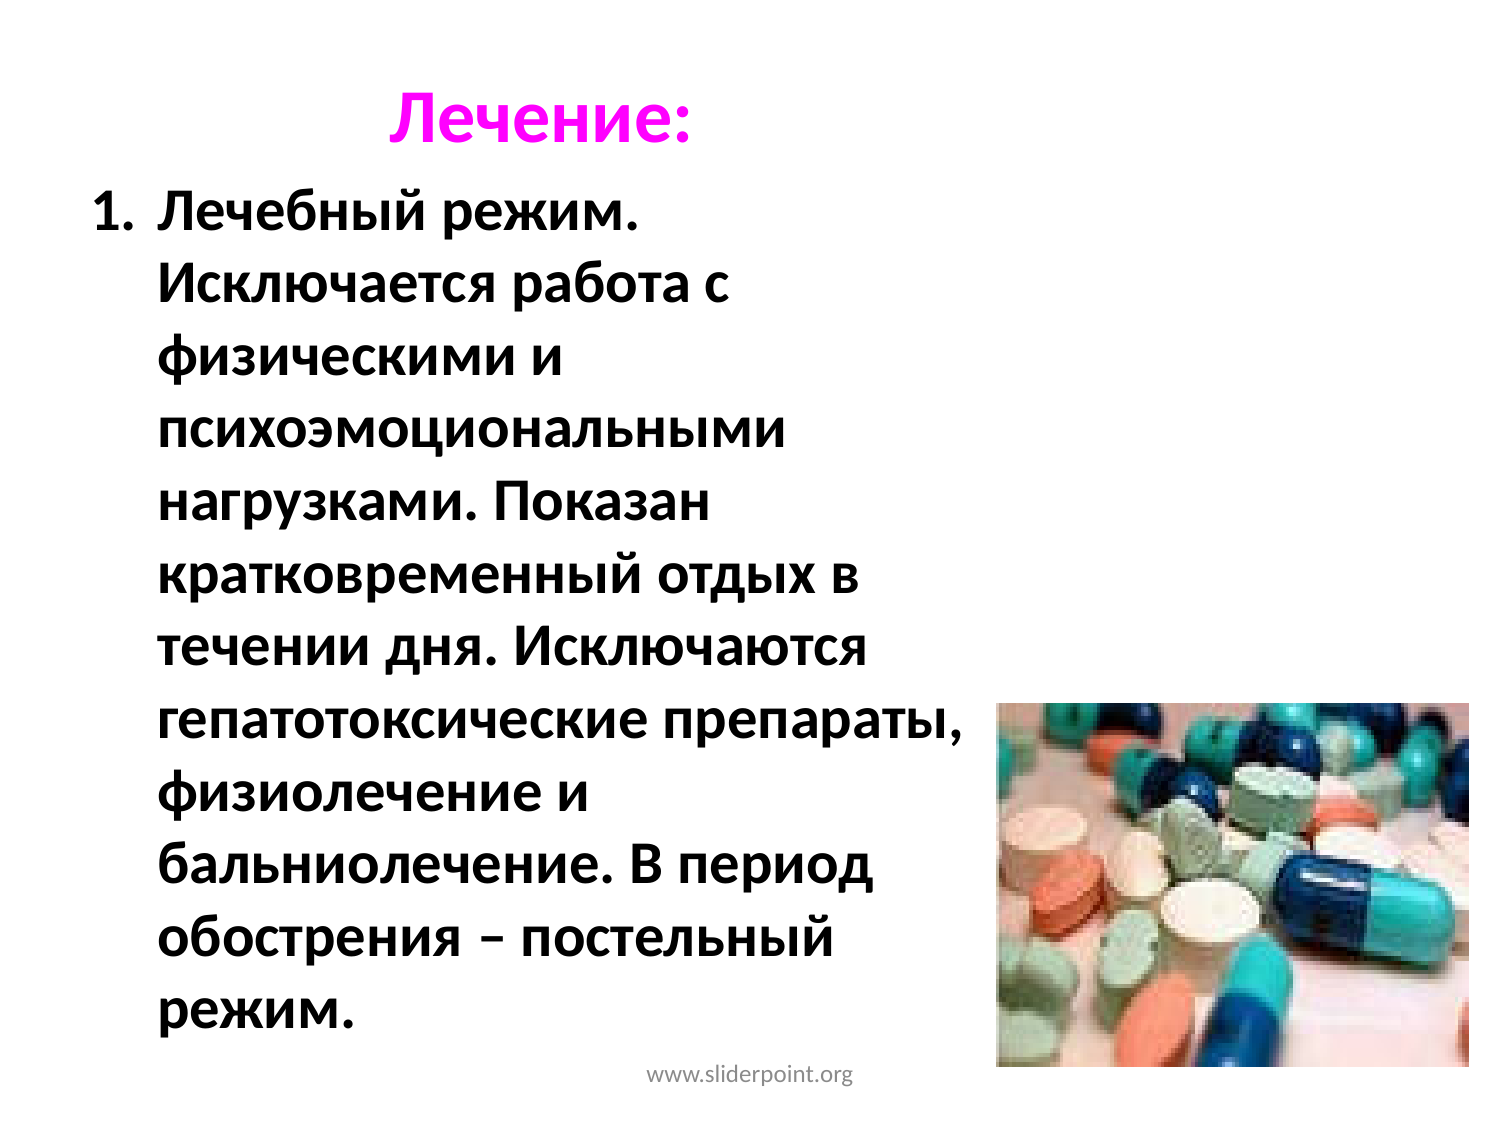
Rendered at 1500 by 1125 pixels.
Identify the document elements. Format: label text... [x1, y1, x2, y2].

footer www.sliderpoint.org [512, 1042, 988, 1103]
list Лечение: Лечебный режим. Исключается работа с физическими и психоэмоциональными нагрузками. Показан кратковременный отдых в течении дня. Исключаются гепатотоксические препараты, физиолечение и бальниолечение. В период обострения – постельный режим. [74, 58, 1009, 1055]
picture [995, 702, 1469, 1067]
